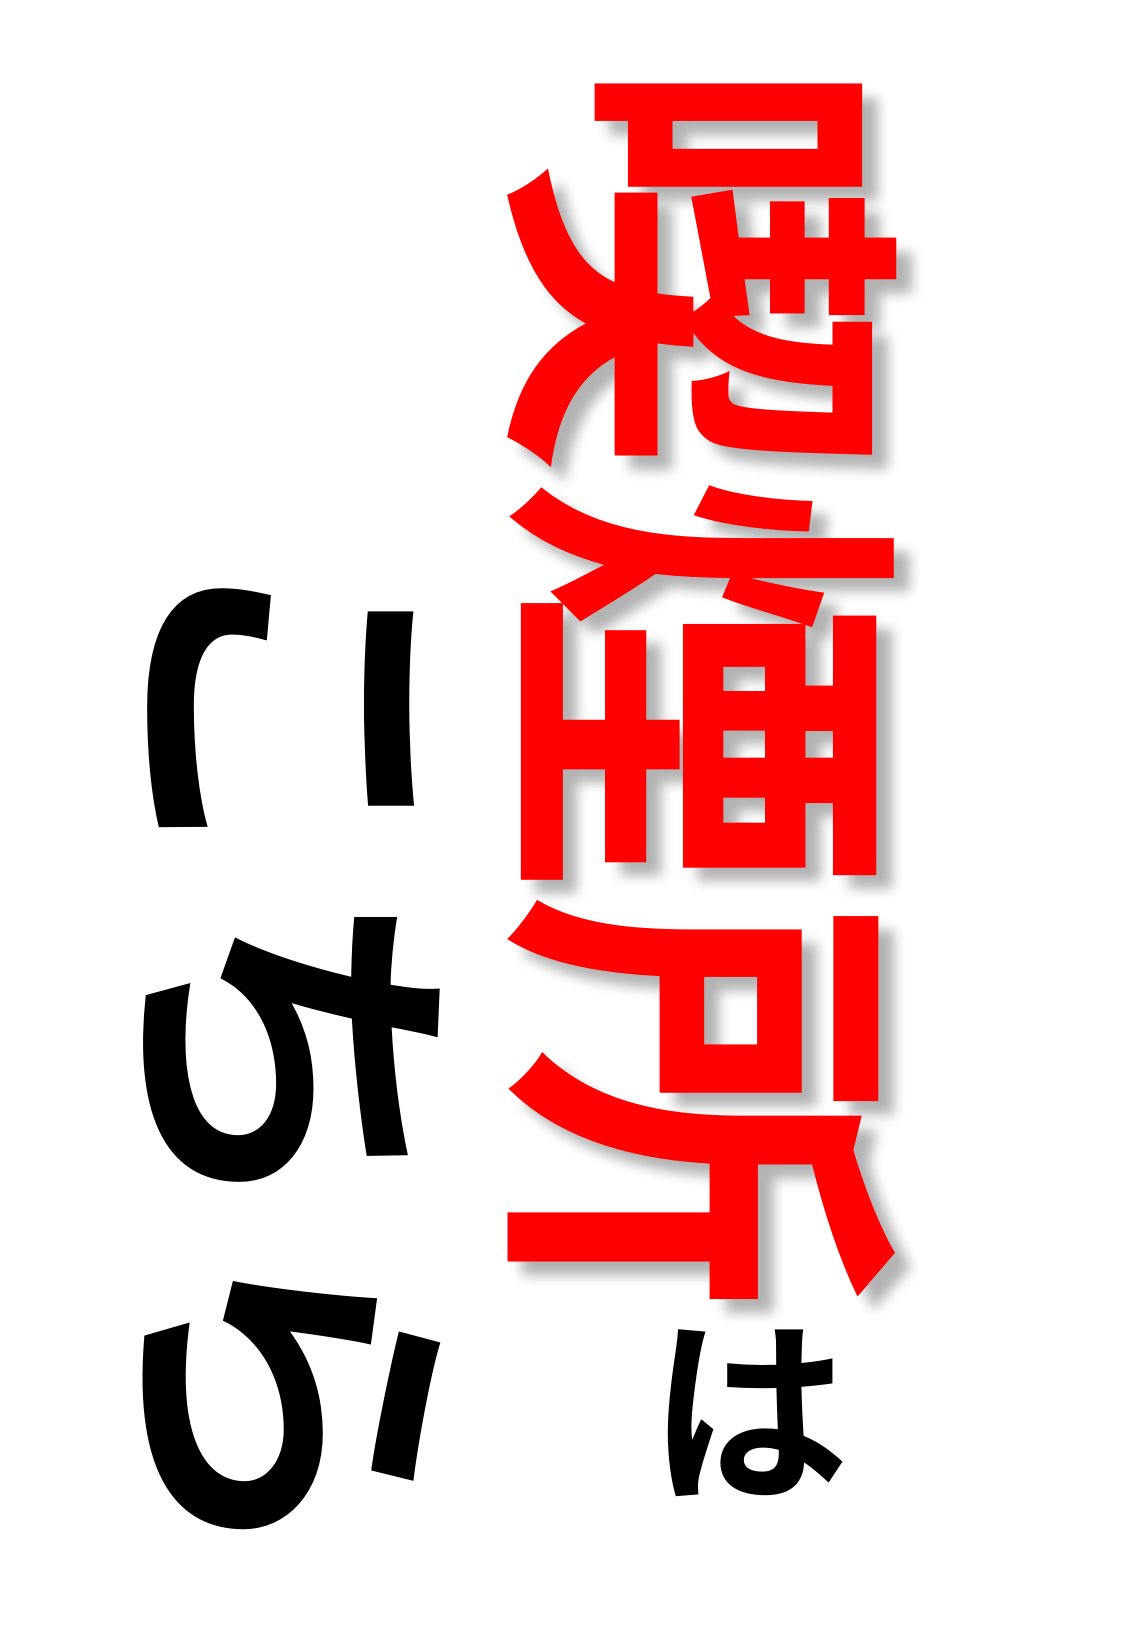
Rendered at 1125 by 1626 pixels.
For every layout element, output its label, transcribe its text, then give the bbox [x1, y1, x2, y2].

text_box こちら [66, 523, 516, 1586]
text_box 喫煙所 [444, 44, 980, 1326]
text_box は [621, 1278, 878, 1534]
